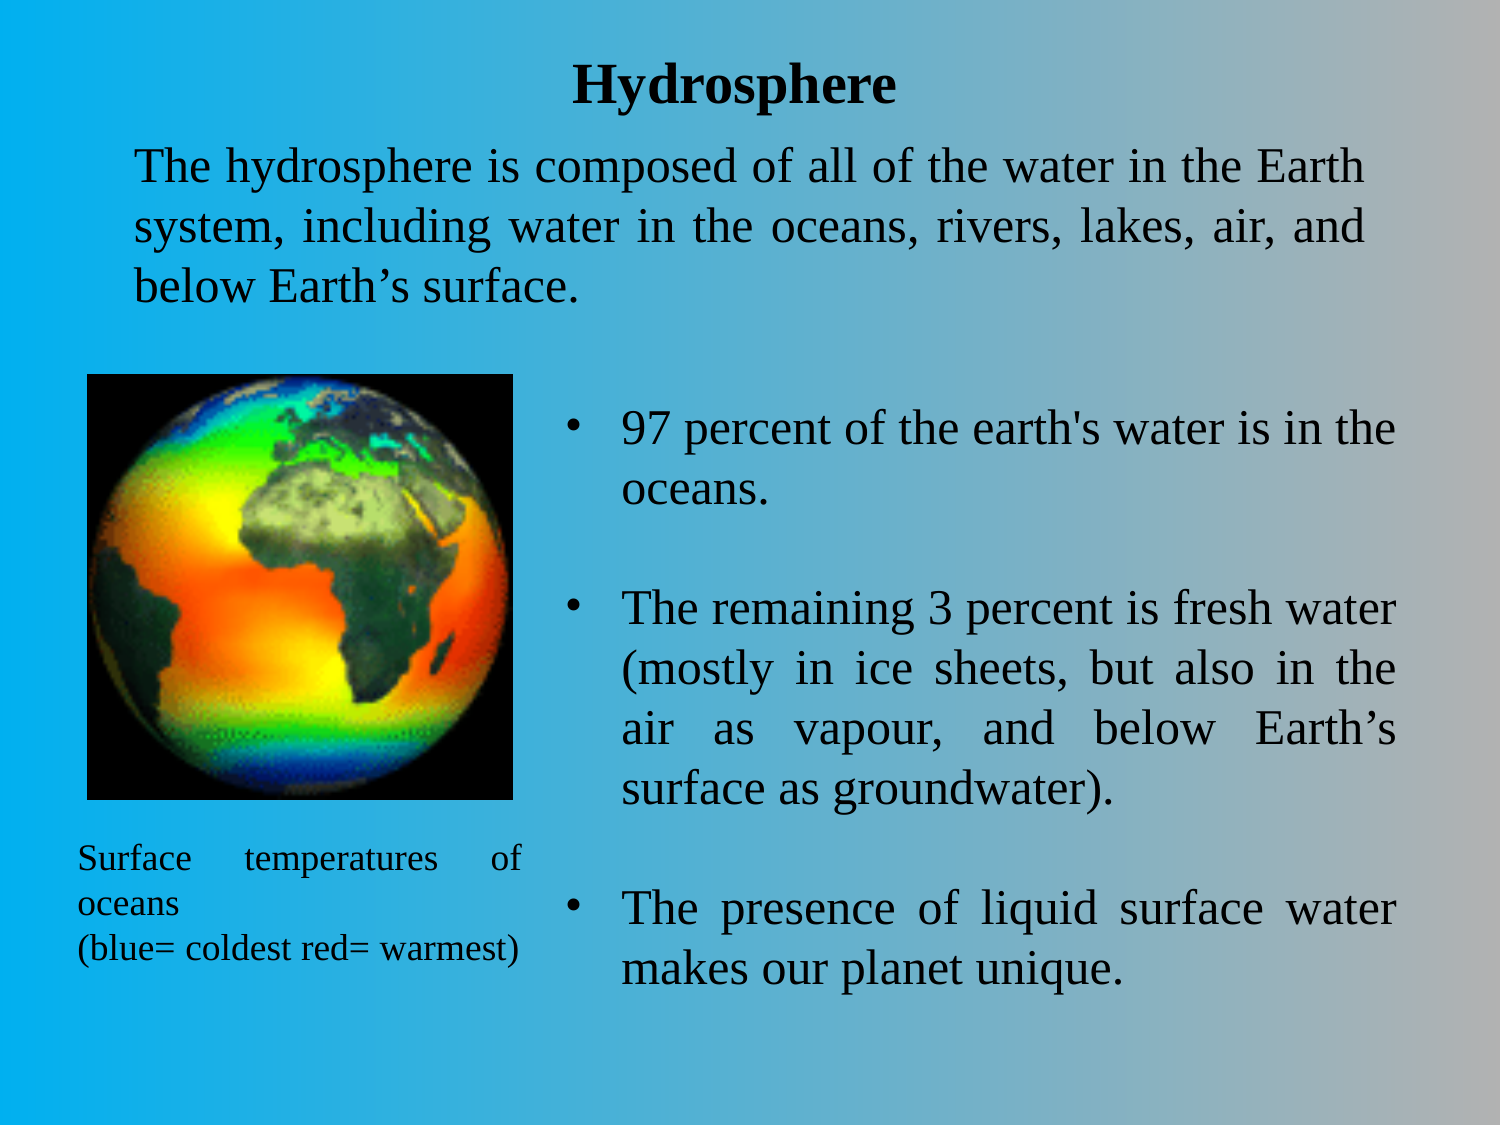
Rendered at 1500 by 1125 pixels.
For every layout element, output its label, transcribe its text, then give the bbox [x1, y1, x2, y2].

picture [88, 374, 513, 802]
text_box Hydrosphere [557, 37, 917, 123]
text_box 97 percent of the earth's water is in the oceans. The remaining 3 percent is fresh water (mostly in ice sheets, but also in the air as vapour, and below Earth’s surface as groundwater). The presence of liquid surface water makes our planet unique. [549, 387, 1413, 1003]
text_box Surface temperatures of oceans (blue= coldest red= warmest) [62, 824, 538, 975]
text_box The hydrosphere is composed of all of the water in the Earth system, including water in the oceans, rivers, lakes, air, and below Earth’s surface. [118, 124, 1382, 320]
